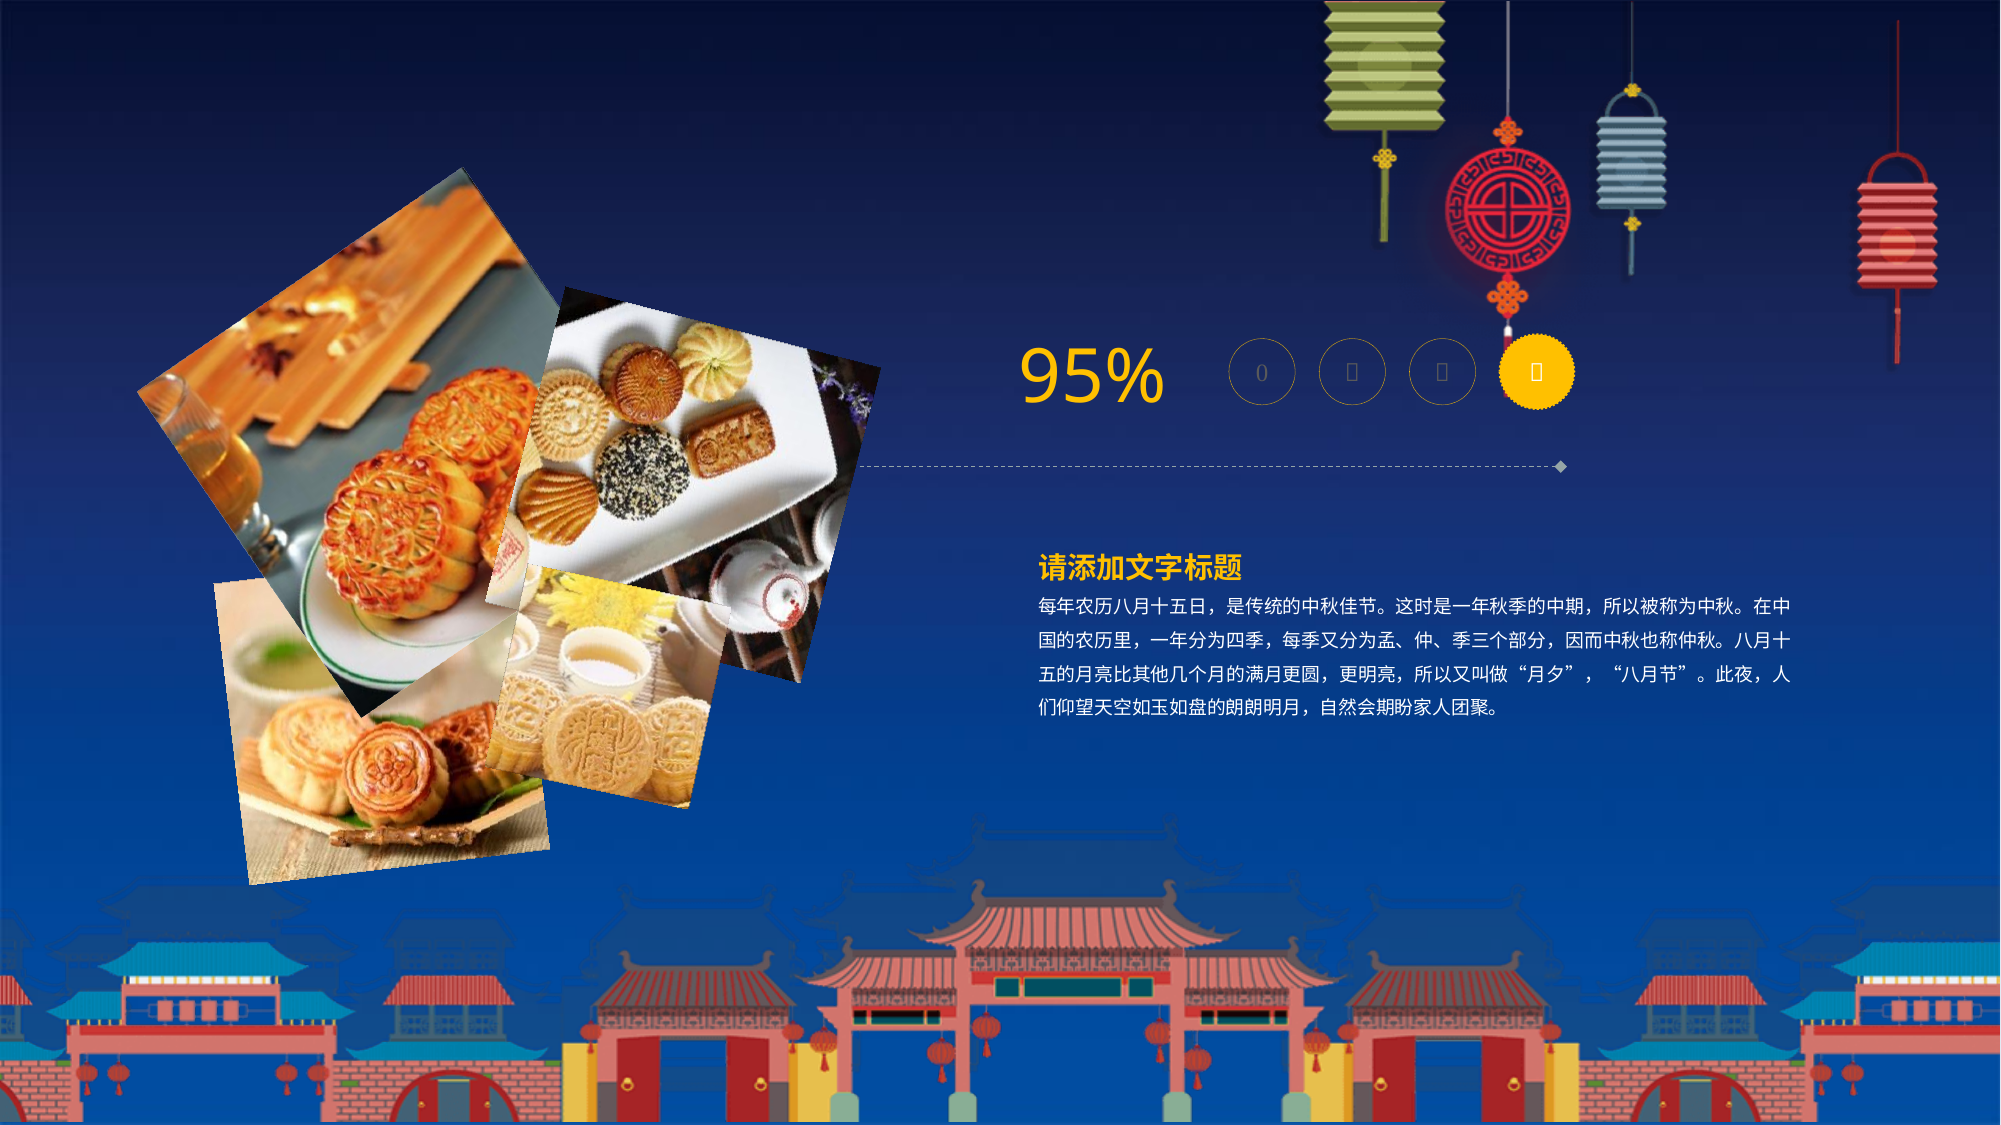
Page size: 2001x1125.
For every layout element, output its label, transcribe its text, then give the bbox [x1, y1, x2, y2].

picture [0, 0, 2001, 1125]
text_box 95% [1003, 319, 1182, 425]
text_box  [1227, 337, 1284, 406]
text_box 请添加文字标题 每年农历八月十五日，是传统的中秋佳节。这时是一年秋季的中期，所以被称为中秋。在中国的农历里，一年分为四季，每季又分为孟、仲、季三个部分，因而中秋也称仲秋。八月十五的月亮比其他几个月的满月更圆，更明亮，所以又叫做“月夕”，“八月节”。此夜，人们仰望天空如玉如盘的朗朗明月，自然会期盼家人团聚。 [1023, 524, 1805, 727]
